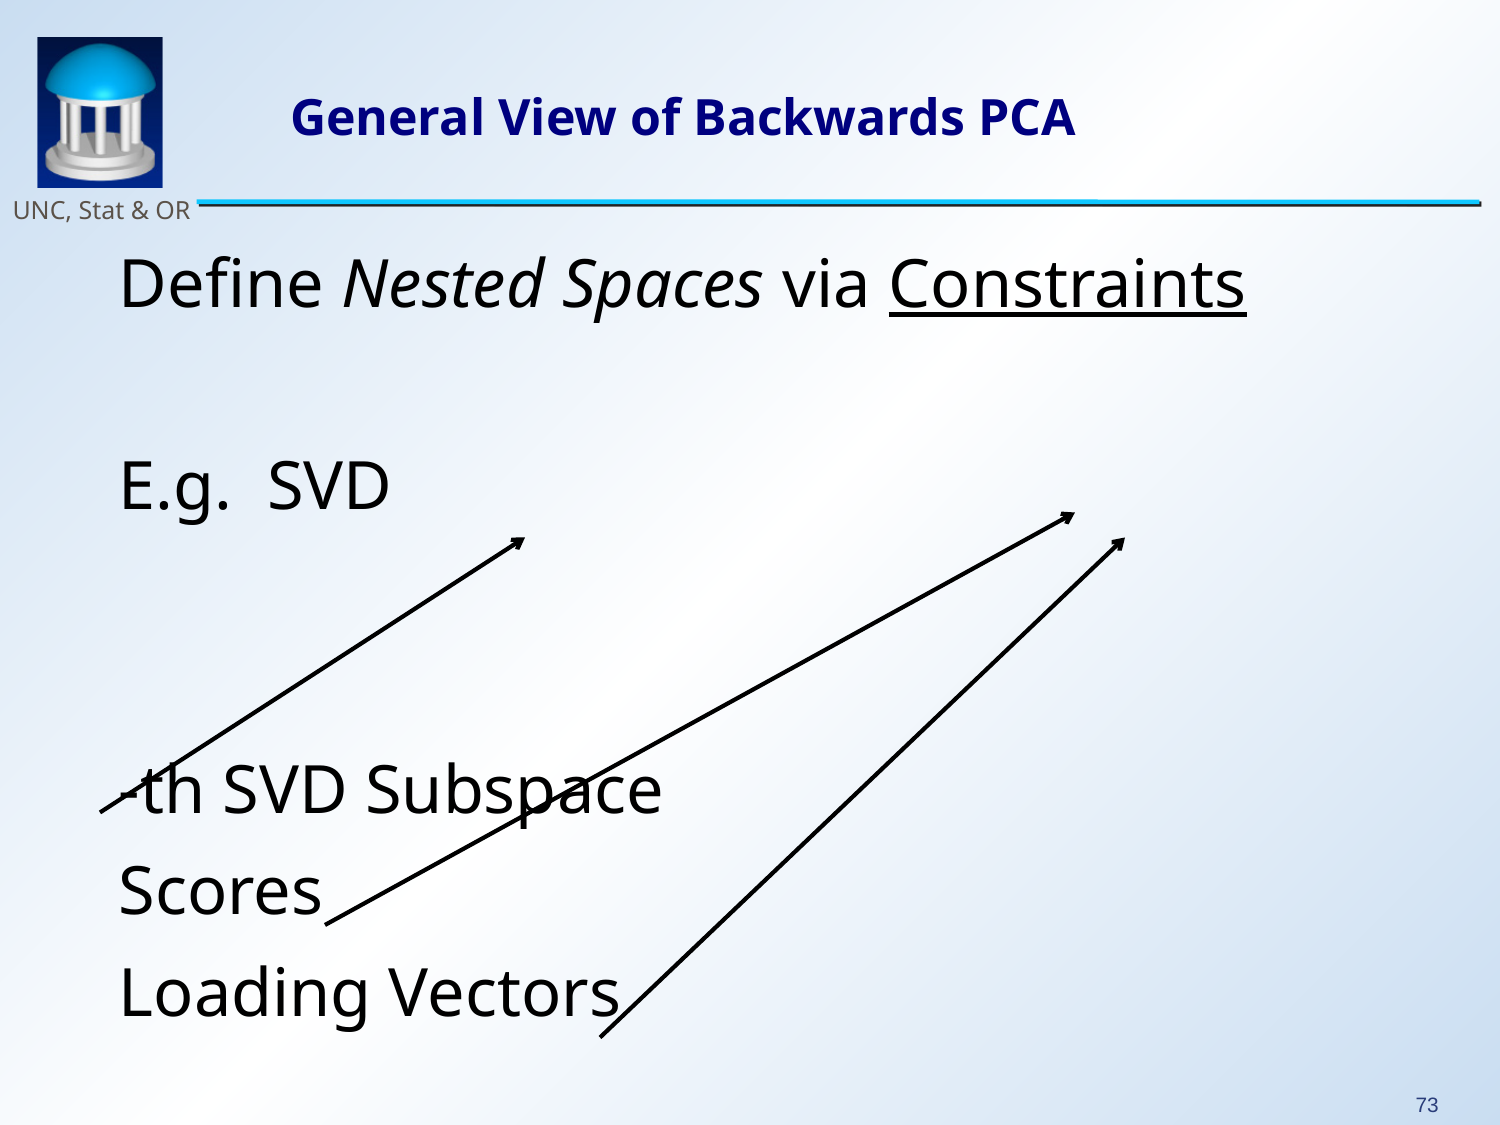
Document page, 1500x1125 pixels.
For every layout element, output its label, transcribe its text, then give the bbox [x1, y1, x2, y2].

title General View of Backwards PCA [274, 74, 1448, 156]
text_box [599, 537, 1126, 1038]
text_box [324, 512, 1076, 926]
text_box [99, 537, 319, 813]
